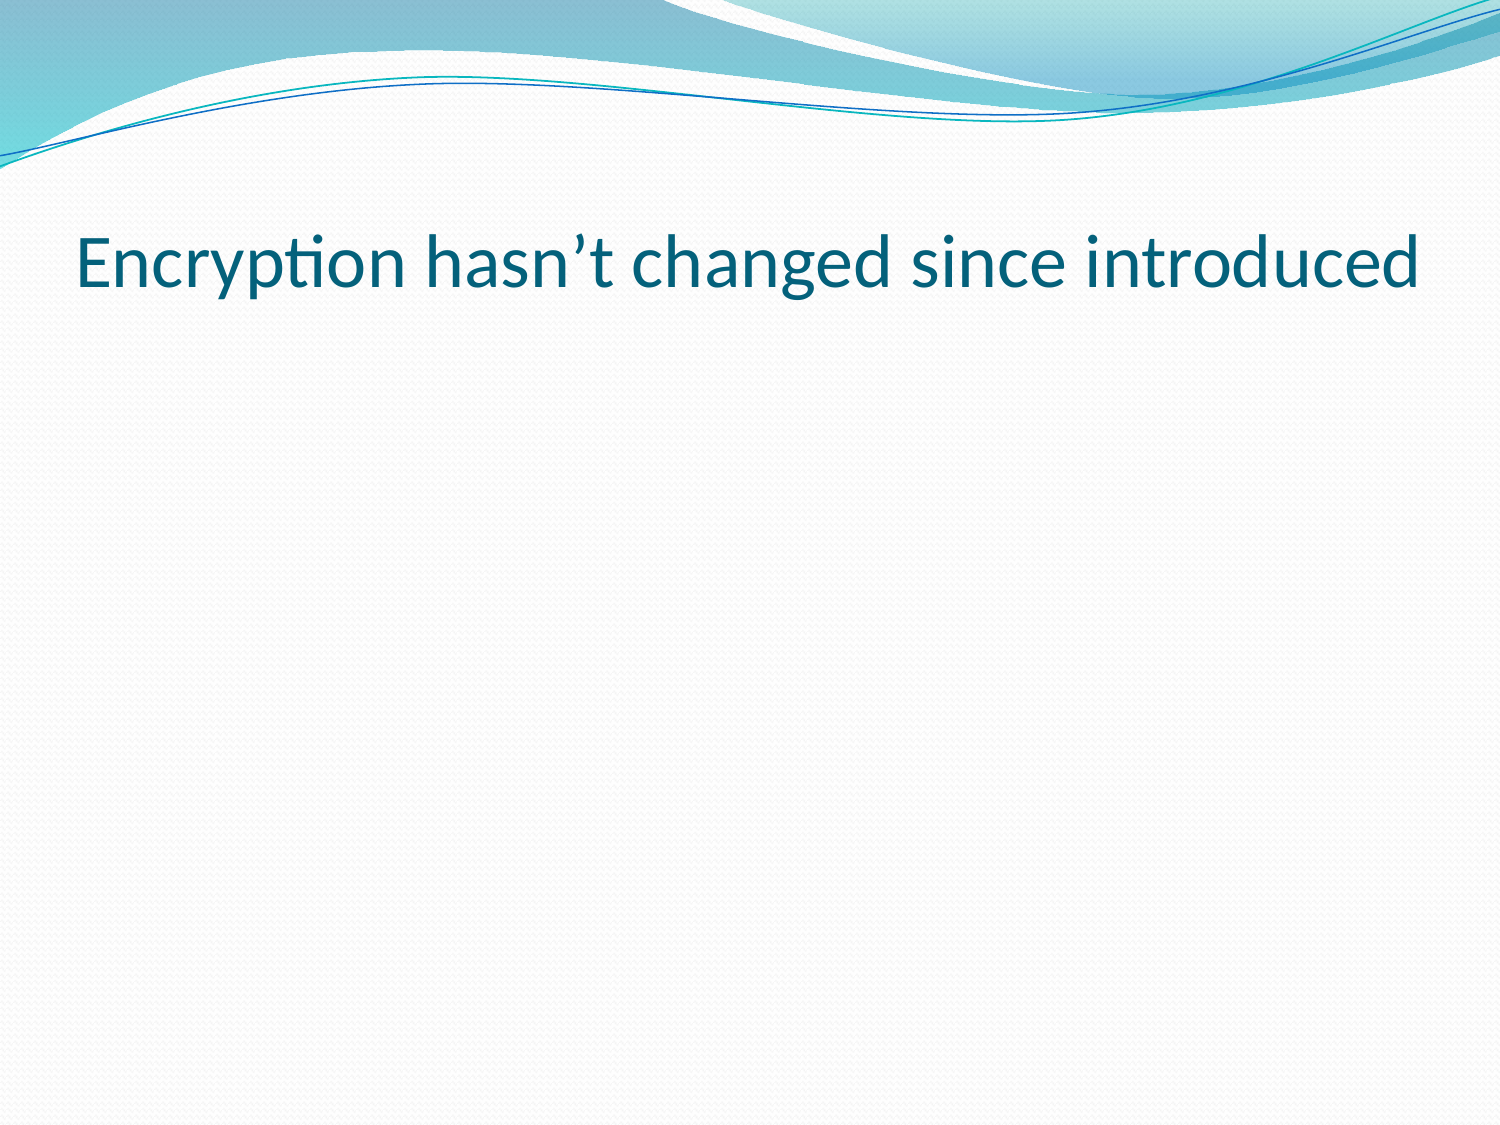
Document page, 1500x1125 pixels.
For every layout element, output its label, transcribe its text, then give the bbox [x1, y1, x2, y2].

title Encryption hasn’t changed since introduced [75, 115, 1425, 303]
